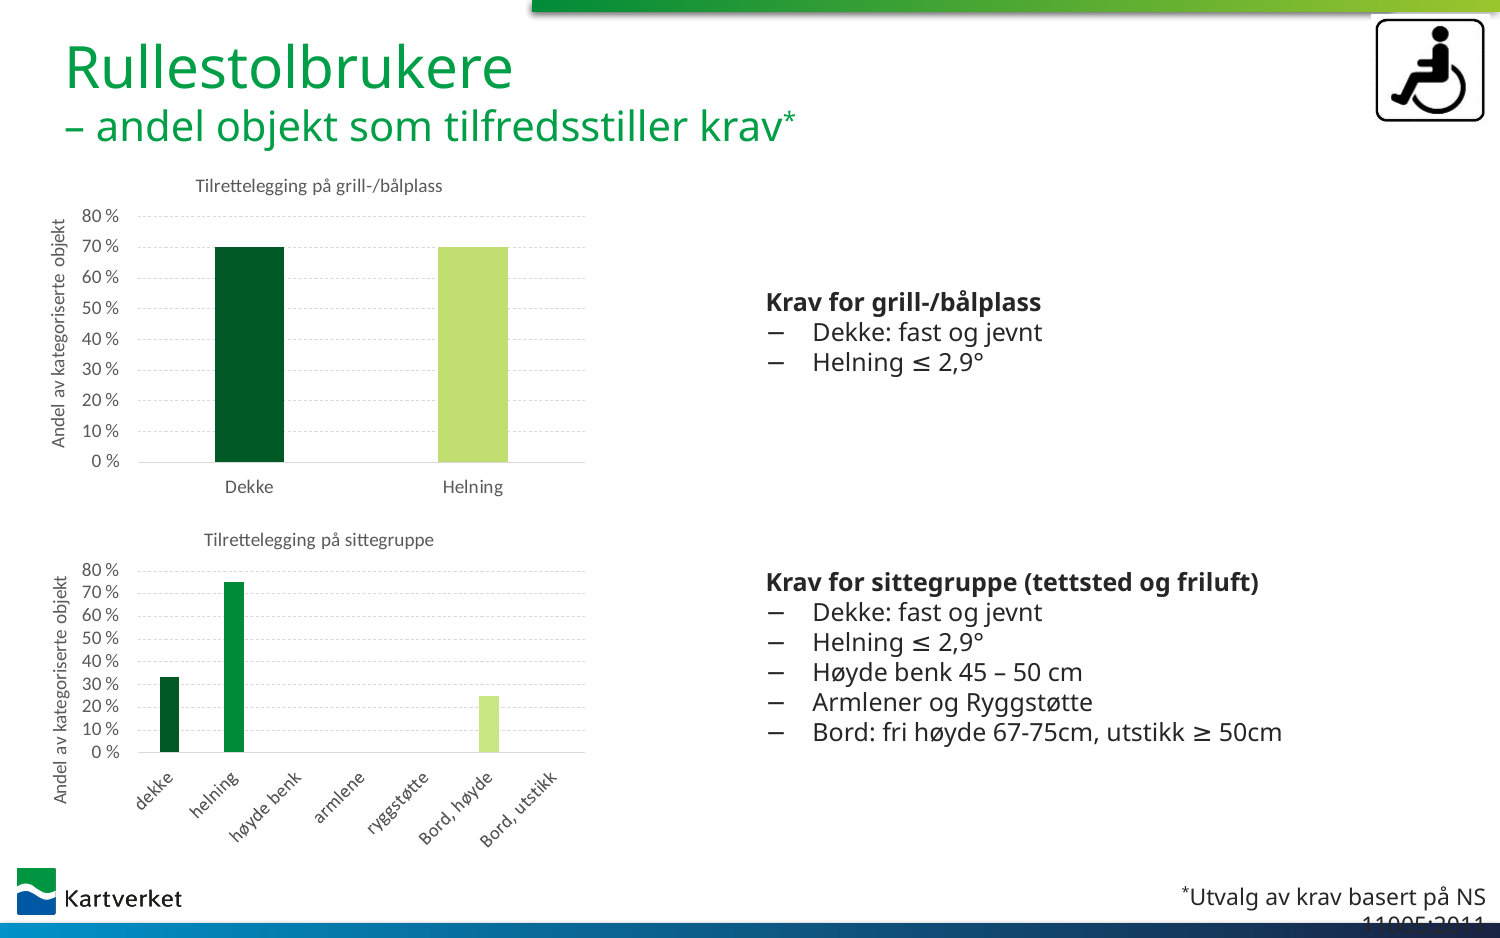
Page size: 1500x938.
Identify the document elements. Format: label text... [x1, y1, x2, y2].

text_box *Utvalg av krav basert på NS 11005:2011 [1068, 873, 1500, 938]
picture [41, 166, 596, 505]
picture [1371, 13, 1491, 127]
text_box Krav for sittegruppe (tettsted og friluft) Dekke: fast og jevnt Helning ≤ 2,9° Høyde benk 45 – 50 cm Armlener og Ryggstøtte Bord: fri høyde 67-75cm, utstikk ≥ 50cm [750, 559, 1500, 754]
text_box Krav for grill-/bålplass Dekke: fast og jevnt Helning ≤ 2,9° [750, 279, 1452, 384]
picture [41, 520, 596, 859]
text_box Rullestolbrukere – andel objekt som tilfredsstiller krav* [49, 14, 1431, 158]
